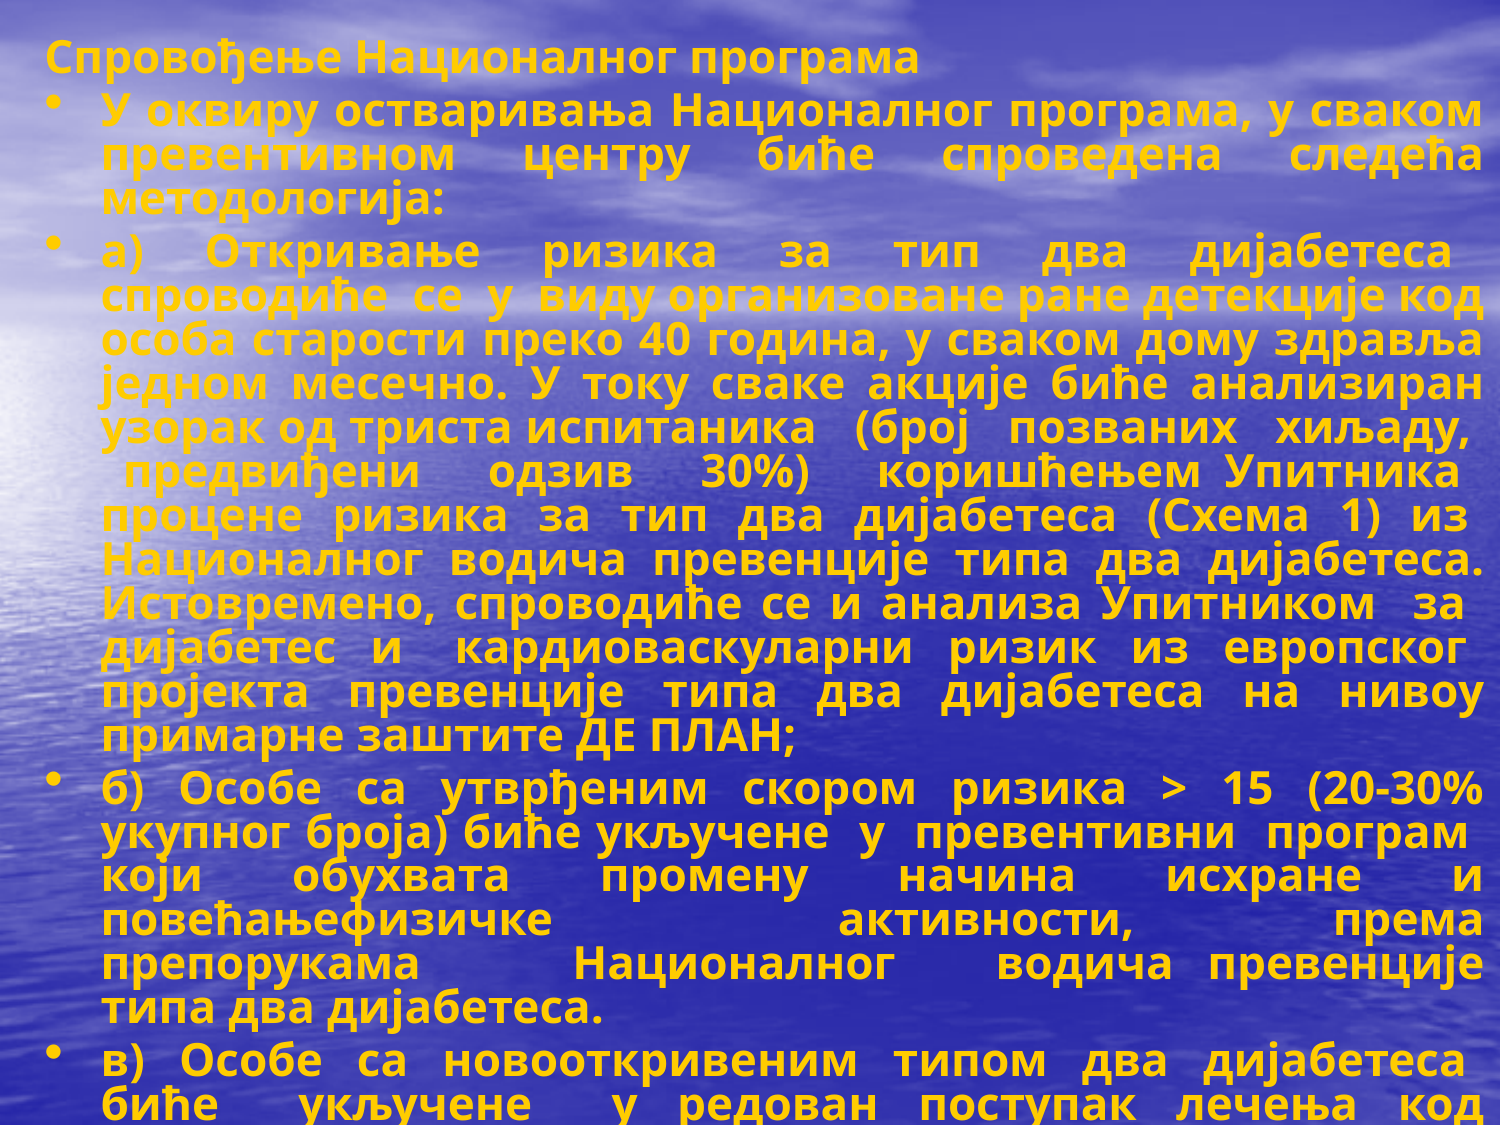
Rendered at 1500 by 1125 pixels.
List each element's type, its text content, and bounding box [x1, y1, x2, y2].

list Спровођење Националног програма У оквиру остваривања Националног програма, у сваком превентивном центру биће спроведена следећа методологија: а) Откривање ризика за тип два дијабетеса спроводиће се у виду организоване ране детекције код особа старости преко 40 година, у сваком дому здравља једном месечно. У току сваке акције биће анализиран узорак од триста испитаника (број позваних хиљаду, предвиђени одзив 30%) коришћењем Упитника процене ризика за тип два дијабетеса (Схема 1) из Националног водича превенције типа два дијабетеса. Истовремено, спроводиће се и анализа Упитником за дијабетес и кардиоваскуларни ризик из европског пројекта превенције типа два дијабетеса на нивоу примарне заштите ДЕ ПЛАН; б) Особе са утврђеним скором ризика > 15 (20-30% укупног броја) биће укључене у превентивни програм који обухвата промену начина исхране и повећањефизичке активности, према препорукама Националног водича превенције типа два дијабетеса. в) Особе са новооткривеним типом два дијабетеса биће укључене у редован поступак лечења код изабраног лекара. [29, 30, 1500, 1125]
